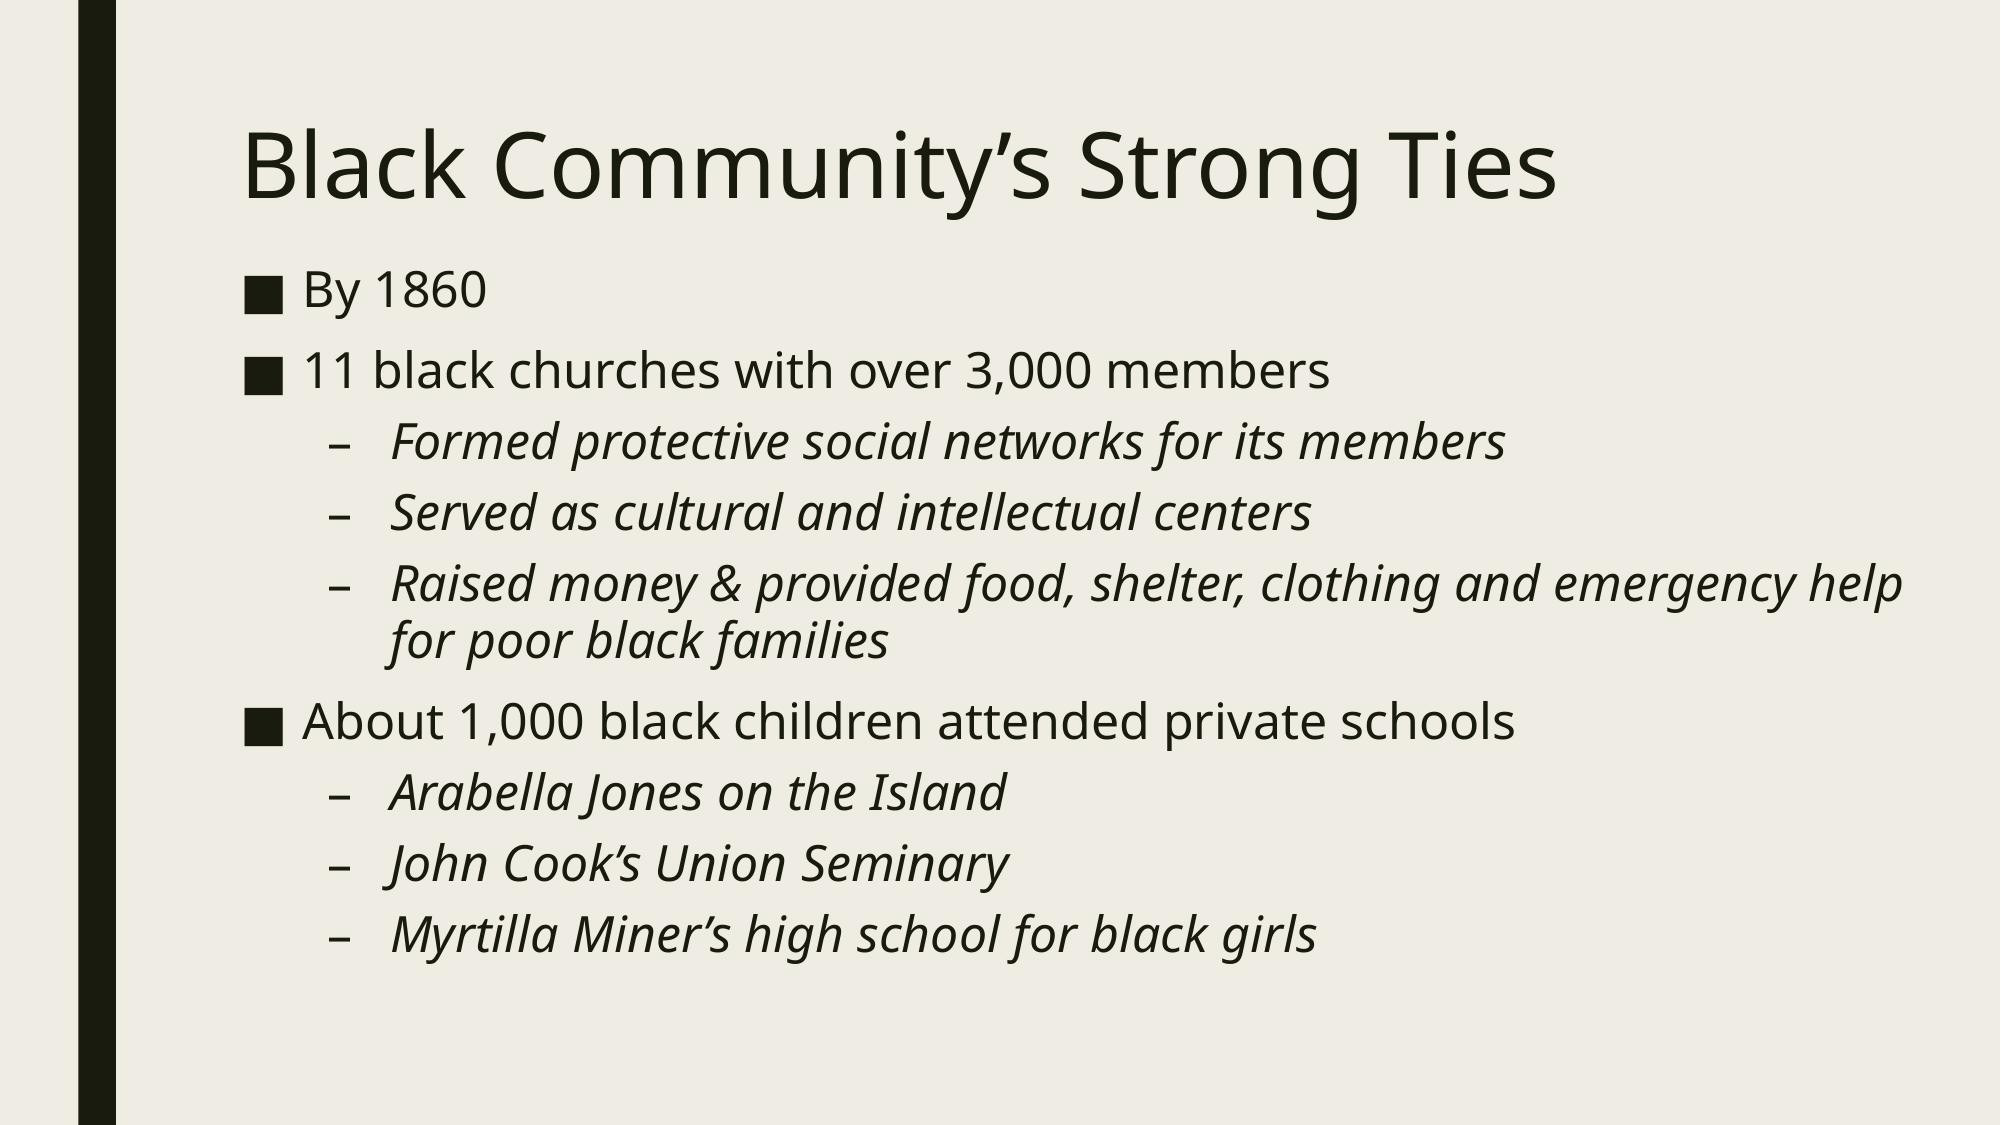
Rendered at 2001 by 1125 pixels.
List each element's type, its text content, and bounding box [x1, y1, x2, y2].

title Black Community’s Strong Ties [225, 112, 1800, 254]
list By 1860 11 black churches with over 3,000 members Formed protective social networks for its members Served as cultural and intellectual centers Raised money & provided food, shelter, clothing and emergency help for poor black families About 1,000 black children attended private schools Arabella Jones on the Island John Cook’s Union Seminary Myrtilla Miner’s high school for black girls [225, 254, 1943, 1115]
